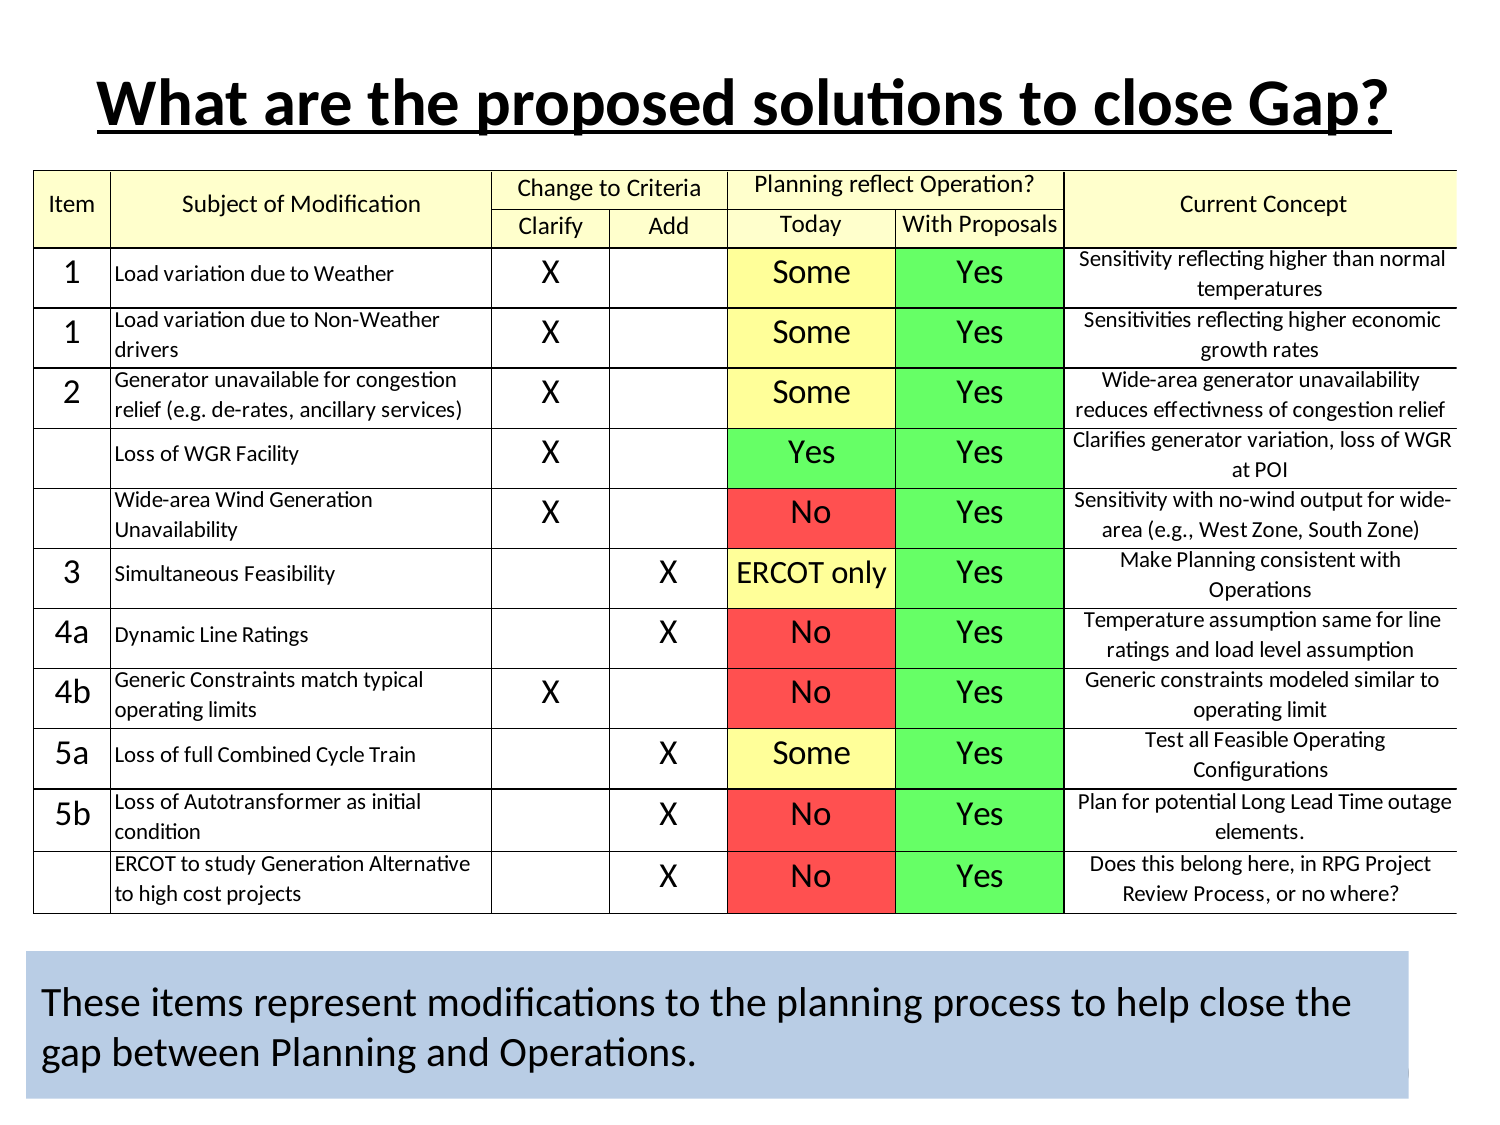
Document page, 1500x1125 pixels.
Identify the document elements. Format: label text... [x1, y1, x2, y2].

slide_number 8 [1074, 1042, 1425, 1103]
text_box These items represent modifications to the planning process to help close the gap between Planning and Operations. [24, 949, 1411, 1101]
text_box What are the proposed solutions to close Gap? [32, 51, 1457, 146]
picture [32, 170, 1459, 915]
